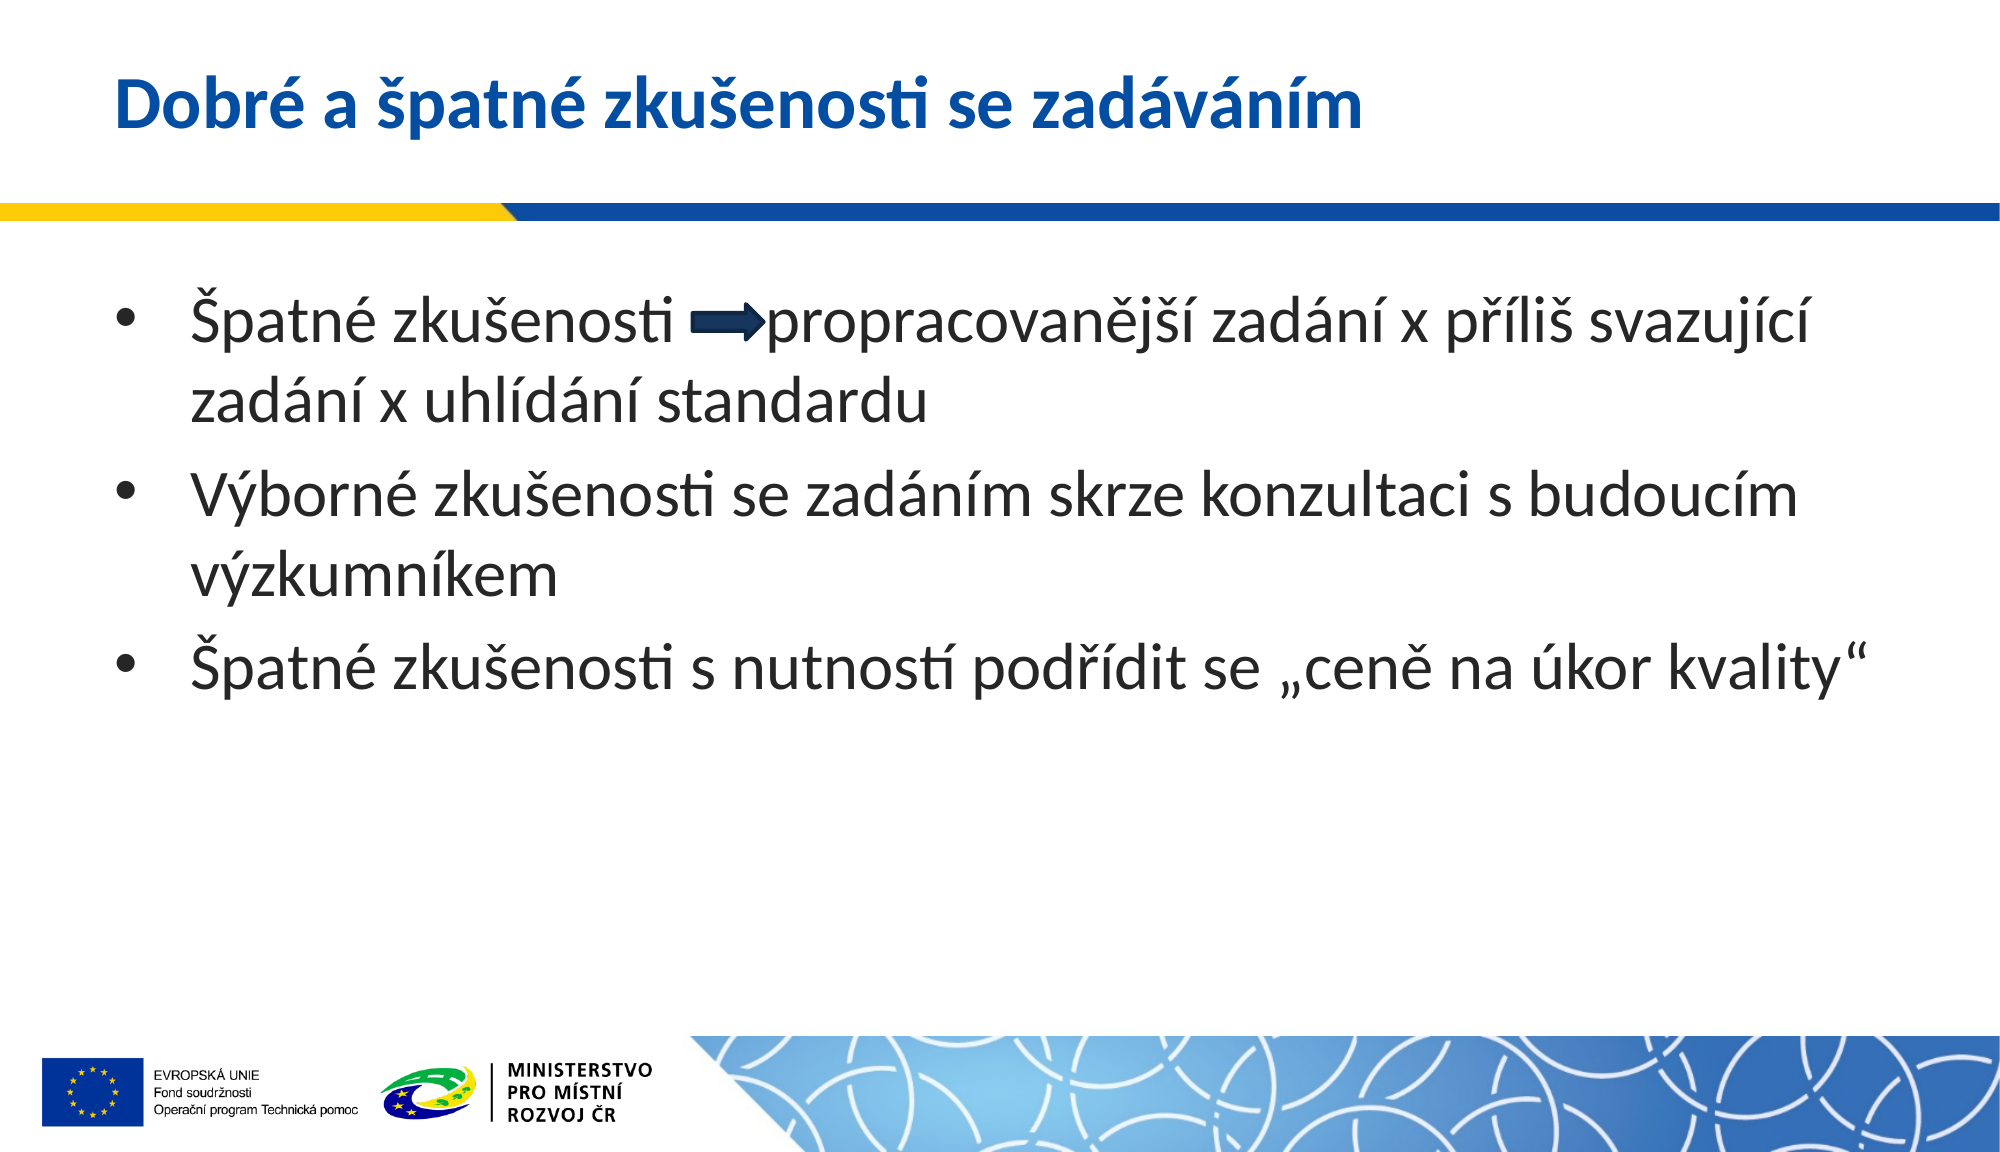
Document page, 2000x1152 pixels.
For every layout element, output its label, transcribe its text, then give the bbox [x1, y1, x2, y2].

title Dobré a špatné zkušenosti se zadáváním [99, 46, 1900, 198]
text_box [690, 302, 766, 342]
picture [19, 1035, 674, 1149]
picture [680, 1036, 2000, 1152]
list Špatné zkušenosti propracovanější zadání x příliš svazující zadání x uhlídání standardu Výborné zkušenosti se zadáním skrze konzultaci s budoucím výzkumníkem Špatné zkušenosti s nutností podřídit se „ceně na úkor kvality“ [99, 268, 1900, 1029]
picture [0, 203, 2000, 221]
